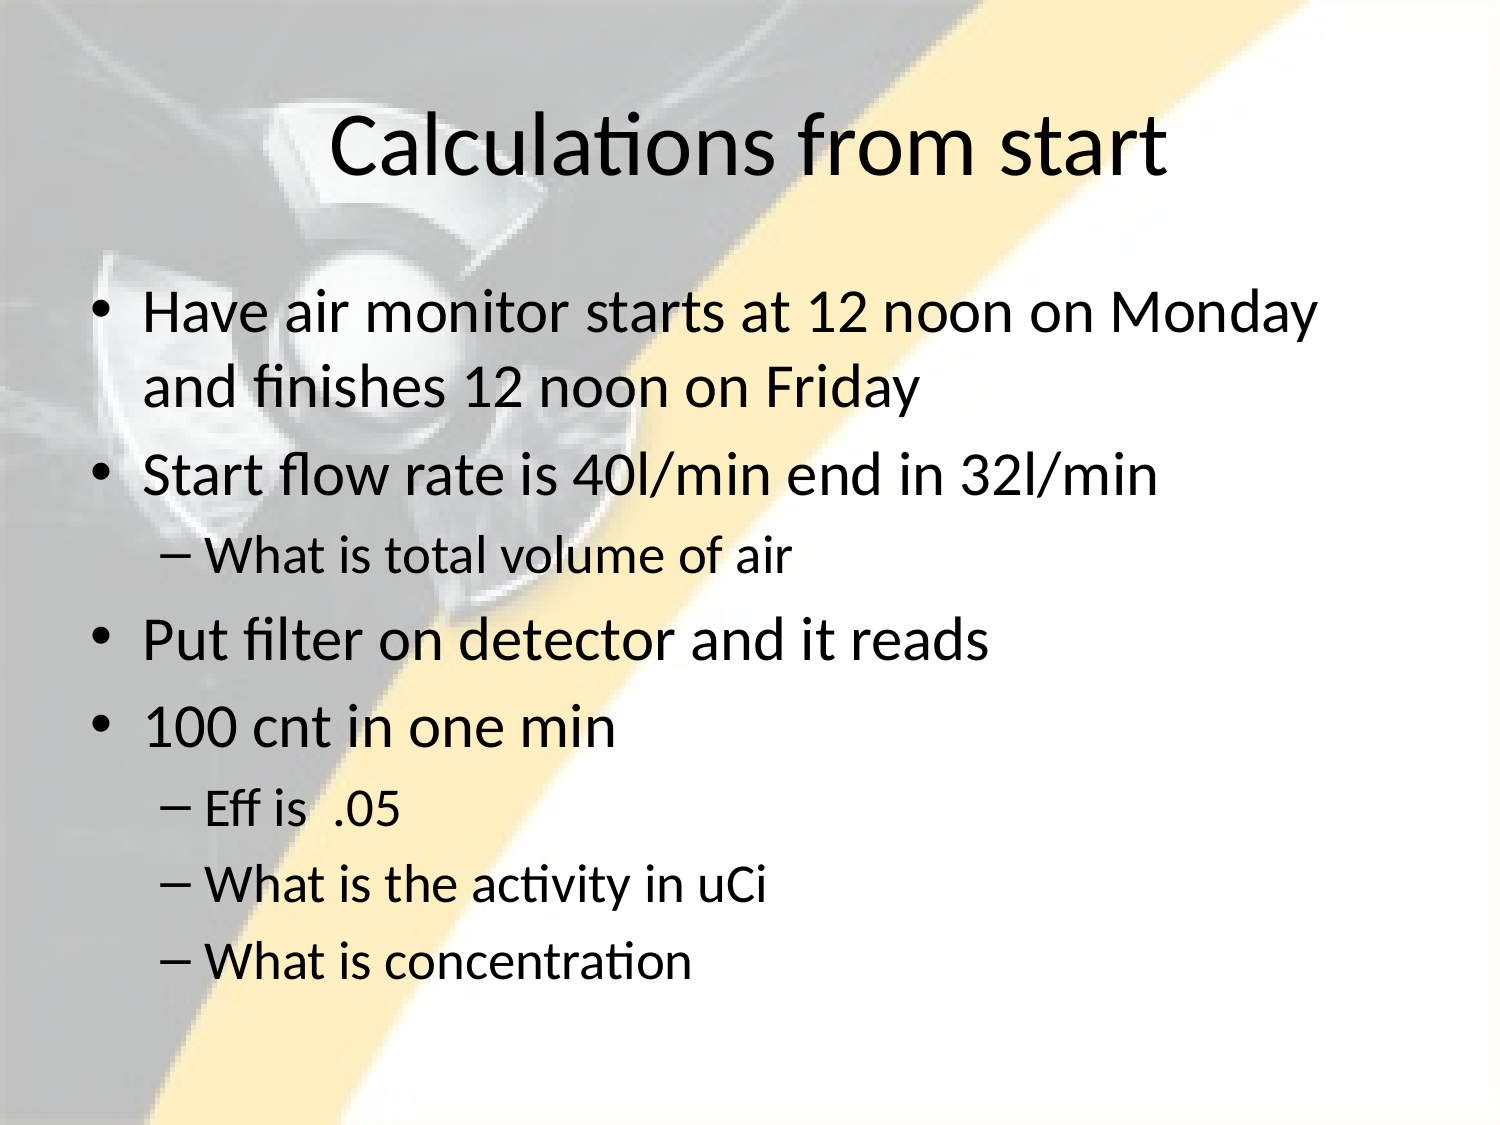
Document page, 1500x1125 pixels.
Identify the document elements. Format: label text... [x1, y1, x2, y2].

title Calculations from start [75, 45, 1425, 233]
list Have air monitor starts at 12 noon on Monday and finishes 12 noon on Friday Start flow rate is 40l/min end in 32l/min What is total volume of air Put filter on detector and it reads 100 cnt in one min Eff is .05 What is the activity in uCi What is concentration [75, 262, 1425, 1005]
